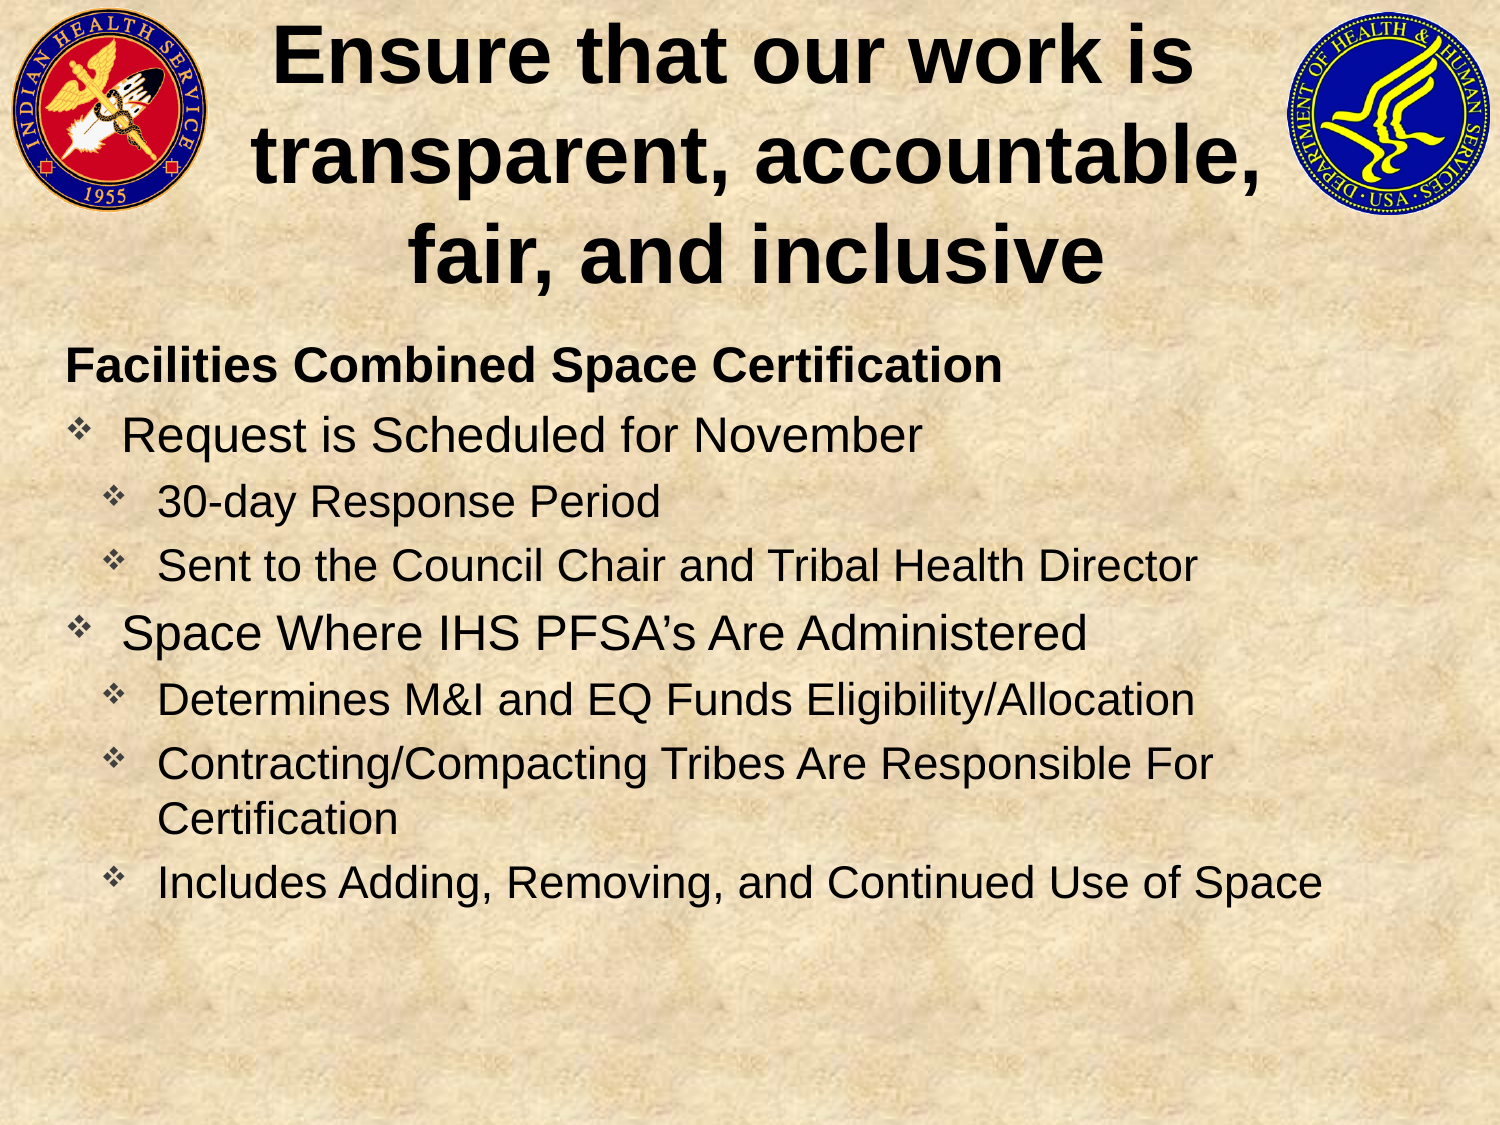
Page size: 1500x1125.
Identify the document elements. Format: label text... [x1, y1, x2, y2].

text_box Facilities Combined Space Certification Request is Scheduled for November 30-day Response Period Sent to the Council Chair and Tribal Health Director Space Where IHS PFSA’s Are Administered Determines M&I and EQ Funds Eligibility/Allocation Contracting/Compacting Tribes Are Responsible For Certification Includes Adding, Removing, and Continued Use of Space [49, 324, 1463, 1100]
picture [0, 0, 1500, 1125]
title Ensure that our work is transparent, accountable, fair, and inclusive [150, 37, 1318, 300]
